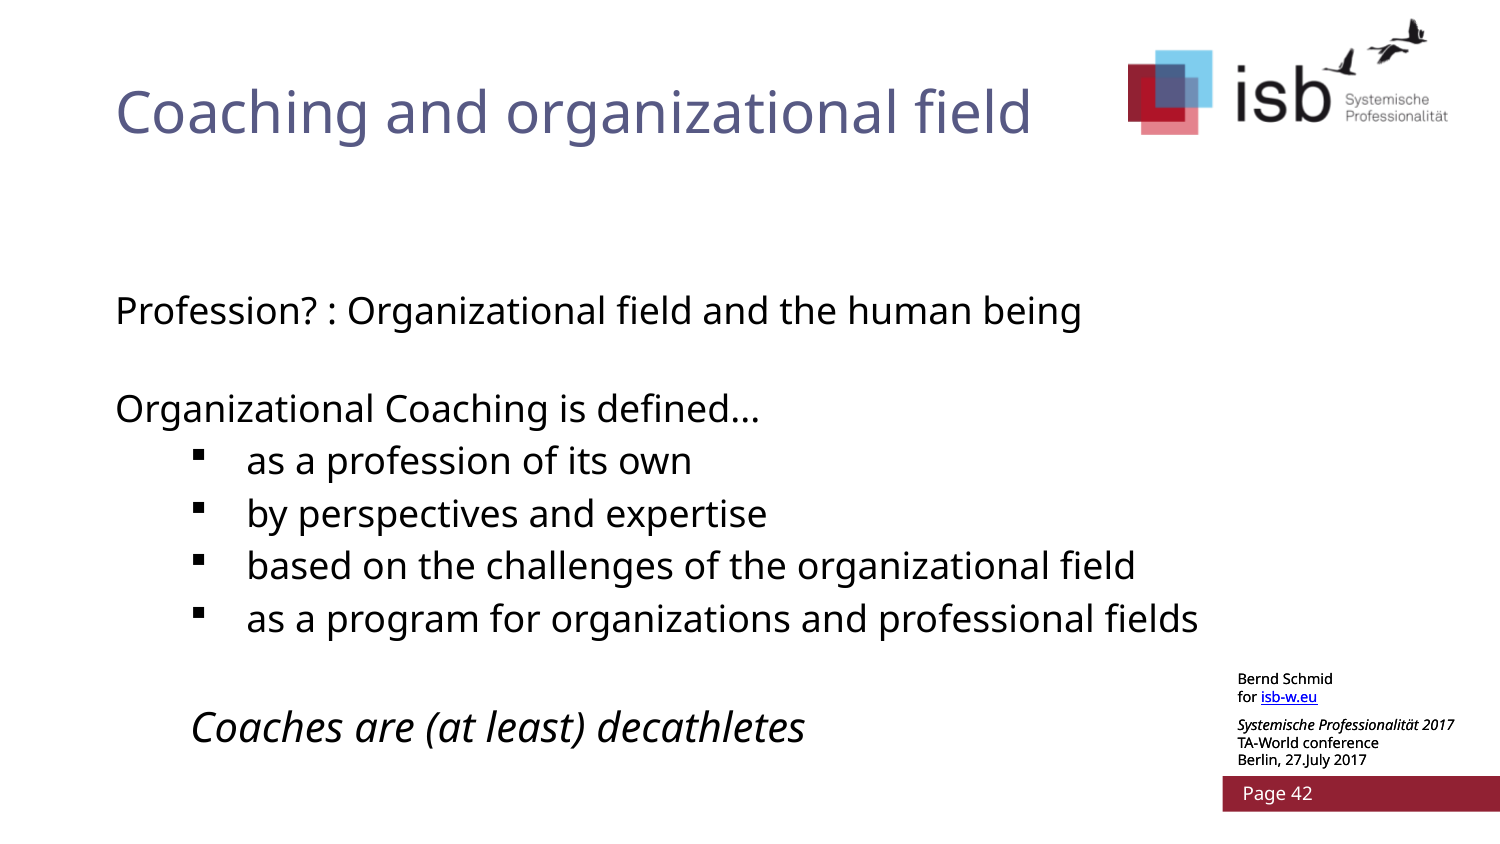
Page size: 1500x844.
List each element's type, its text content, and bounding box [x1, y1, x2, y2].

slide_number Page 42 [1222, 776, 1500, 812]
text_box Bernd Schmid for isb-w.eu Systemische Professionalität 2017 TA-World conference Berlin, 27.July 2017 [1222, 543, 1500, 776]
list Profession? : Organizational field and the human being Organizational Coaching is defined... as a profession of its own by perspectives and expertise based on the challenges of the organizational field as a program for organizations and professional fields Coaches are (at least) decathletes [100, 280, 1223, 812]
picture [1128, 14, 1461, 139]
title Coaching and organizational field https://www.youtube.com/watch?v=Gh8HQd8AOv8 [100, 67, 1223, 280]
